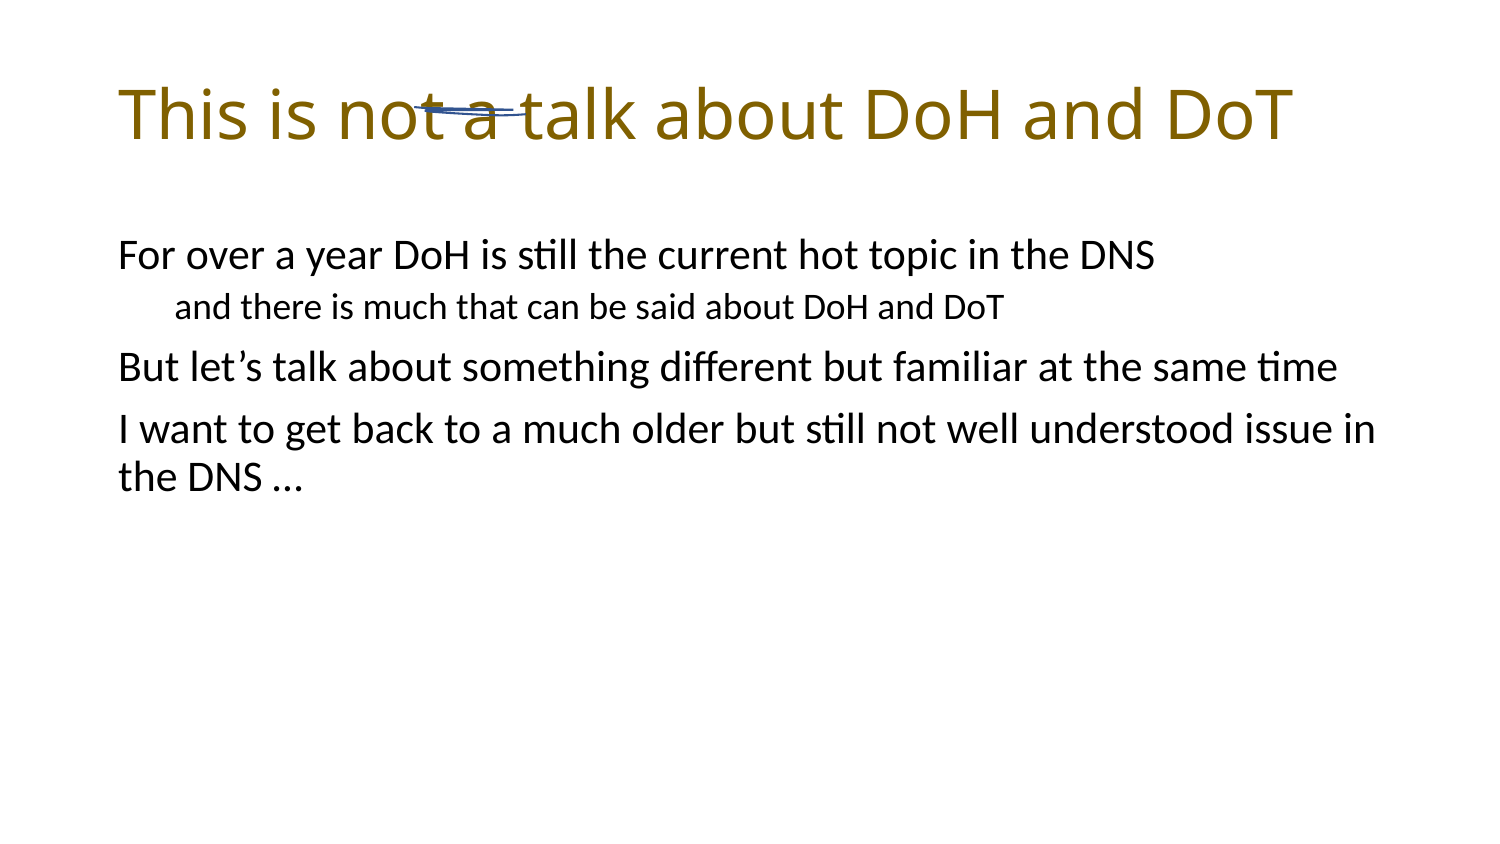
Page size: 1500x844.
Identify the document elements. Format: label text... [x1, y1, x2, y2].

title This is not a talk about DoH and DoT [103, 35, 1397, 199]
text_box [414, 106, 526, 117]
list For over a year DoH is still the current hot topic in the DNS and there is much that can be said about DoH and DoT But let’s talk about something different but familiar at the same time I want to get back to a much older but still not well understood issue in the DNS … [103, 224, 1397, 760]
